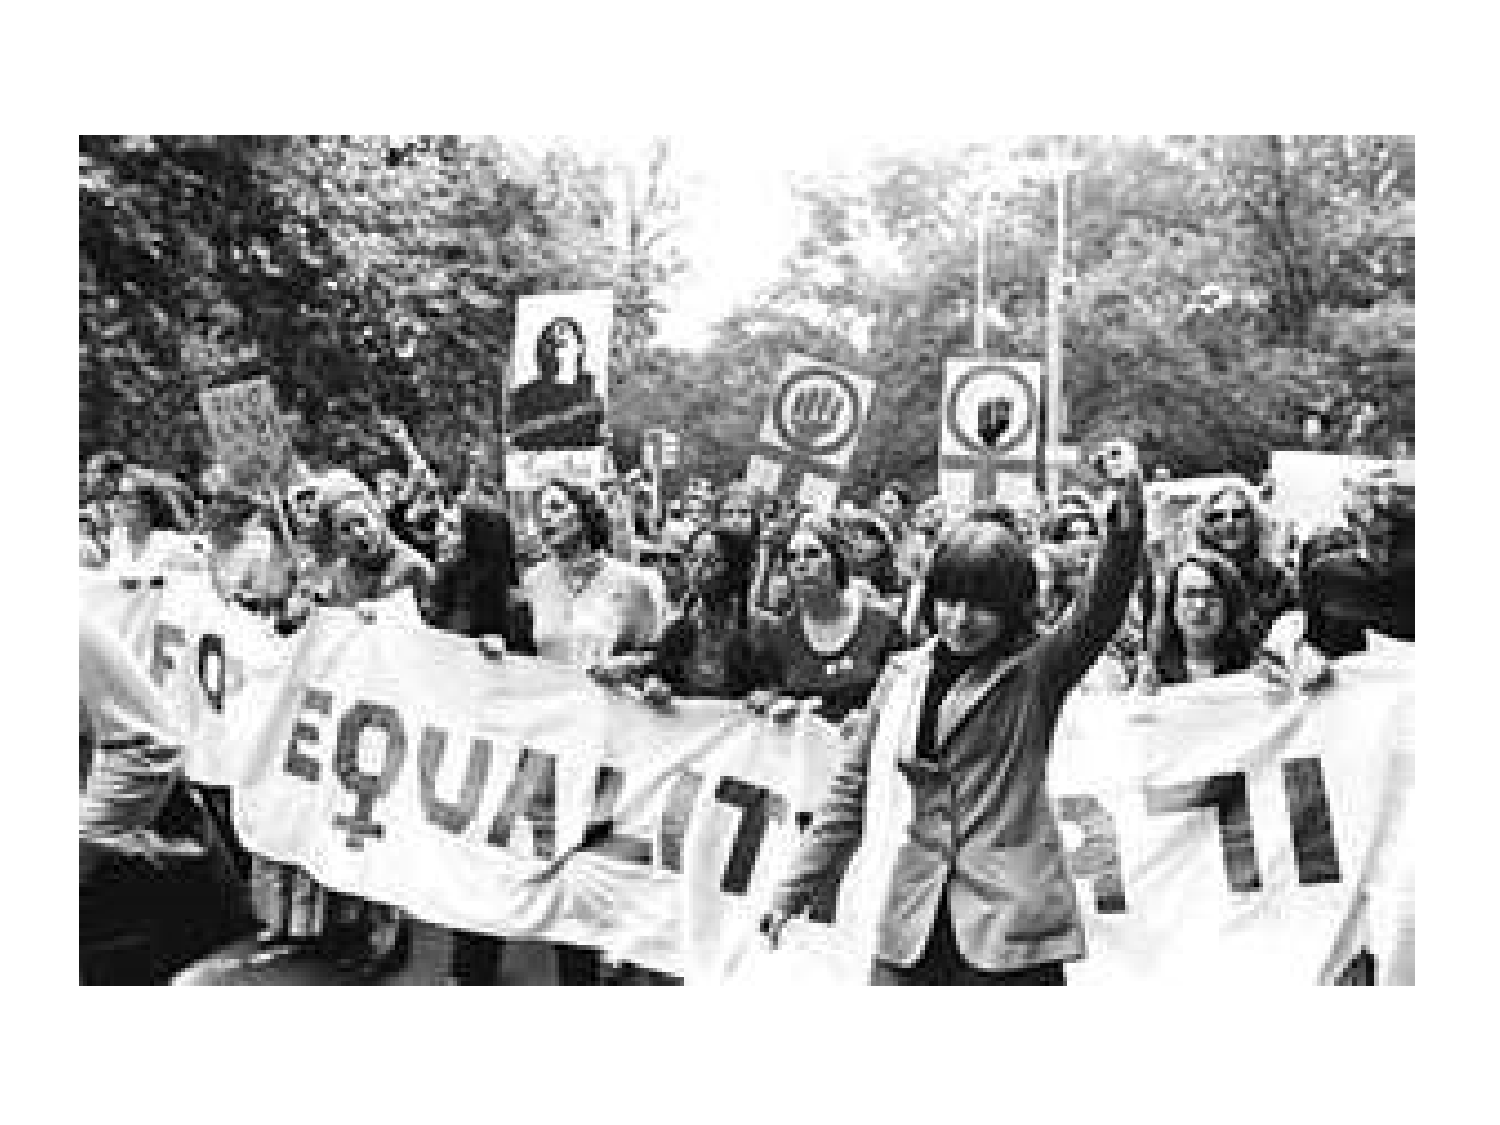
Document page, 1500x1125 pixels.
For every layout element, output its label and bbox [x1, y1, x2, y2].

picture [78, 135, 1415, 986]
